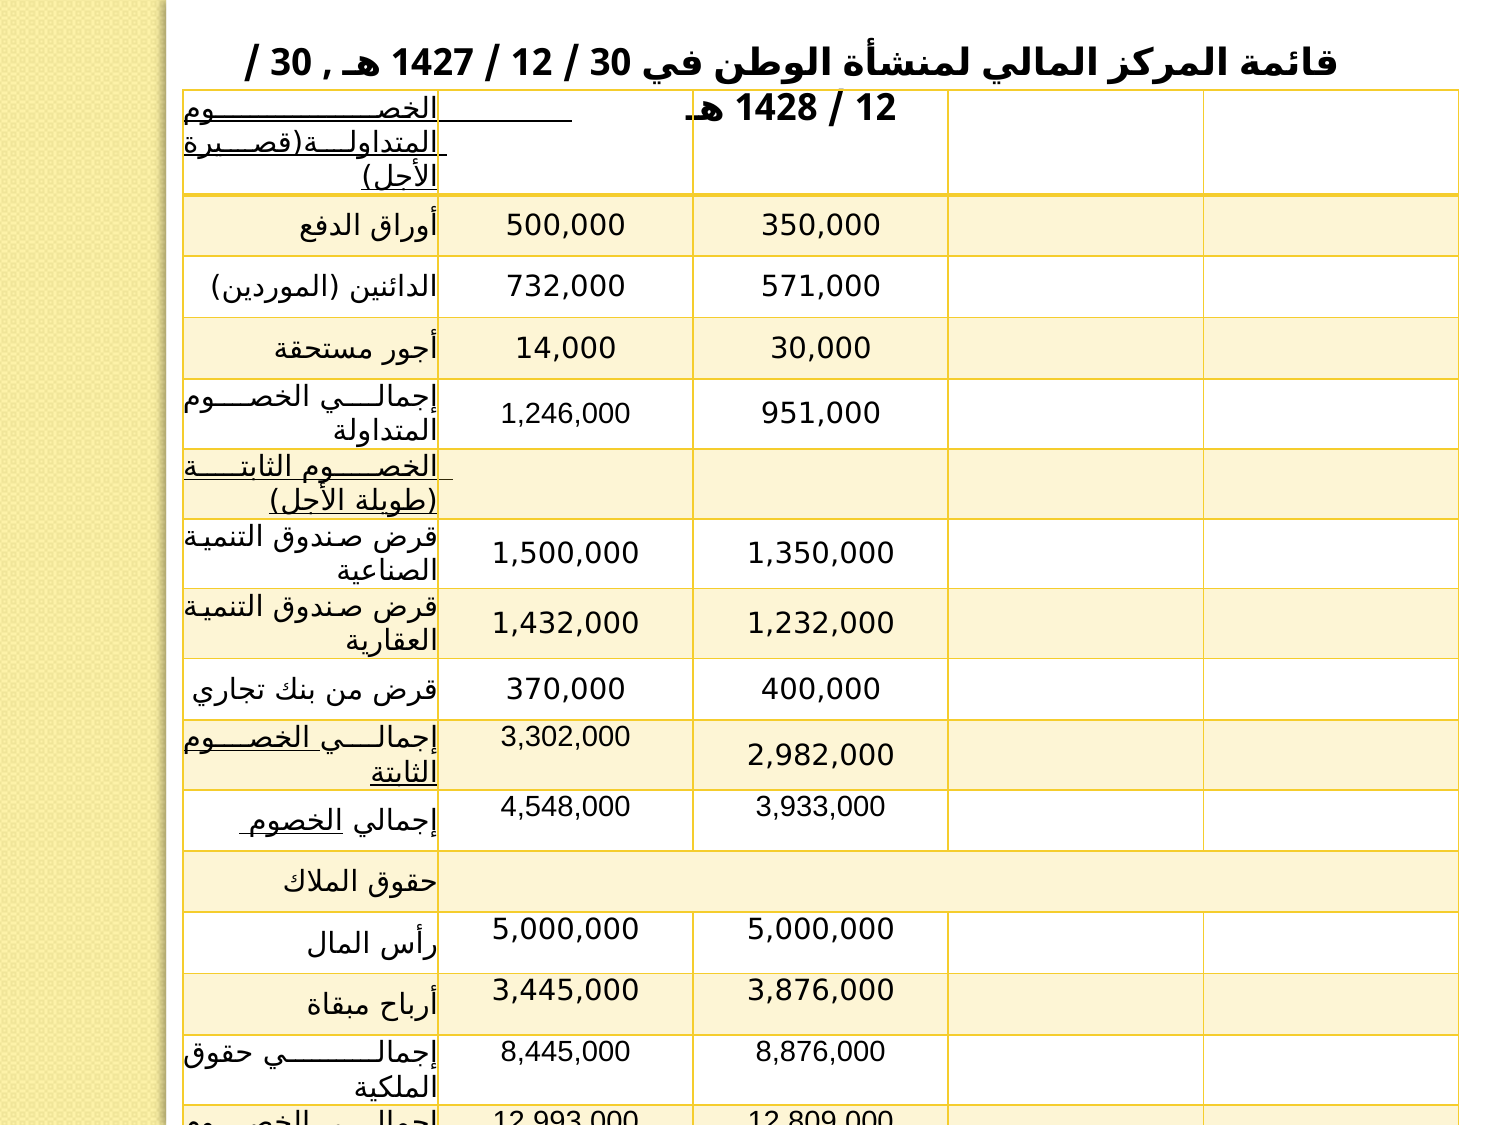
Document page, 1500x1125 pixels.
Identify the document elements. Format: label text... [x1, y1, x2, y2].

table_cell 12,993,000 [439, 1106, 692, 1125]
table_cell [1204, 659, 1458, 719]
table_cell الخصوم الثابتة (طويلة الأجل) [184, 450, 437, 518]
table_cell 3,933,000 [694, 791, 947, 850]
table_cell [949, 450, 1203, 518]
table_header [1204, 91, 1458, 193]
table_cell الدائنين (الموردين) [184, 257, 437, 317]
table_cell إجمالي الخصوم المتداولة [184, 380, 437, 448]
table_cell [949, 791, 1203, 850]
table_cell [949, 974, 1203, 1034]
table_header الخصوم المتداولة(قصيرة الأجل) [184, 91, 437, 193]
table_cell 3,876,000 [694, 974, 947, 1034]
table_cell [1204, 913, 1458, 973]
table_cell أجور مستحقة [184, 318, 437, 378]
table_cell [949, 589, 1203, 658]
table_cell 3,302,000 [439, 721, 692, 789]
table_header [694, 91, 947, 193]
table_cell [949, 721, 1203, 789]
table_cell [1204, 721, 1458, 789]
table_cell [694, 450, 947, 518]
table_cell [949, 318, 1203, 378]
table_cell [949, 659, 1203, 719]
table_cell أرباح مبقاة [184, 974, 437, 1034]
table_cell [1204, 589, 1458, 658]
table_cell حقوق الملاك [184, 852, 437, 911]
table_cell إجمالي الخصوم [184, 791, 437, 850]
table_cell 14,000 [439, 318, 692, 378]
table_cell 2,982,000 [694, 721, 947, 789]
table_cell [1204, 197, 1458, 255]
table_cell [1204, 380, 1458, 448]
table_cell [1204, 450, 1458, 518]
table_cell أوراق الدفع [184, 197, 437, 255]
table_cell قرض صندوق التنمية الصناعية [184, 520, 437, 588]
table_cell 732,000 [439, 257, 692, 317]
table_cell 1,500,000 [439, 520, 692, 588]
table_header [949, 91, 1203, 193]
table_cell [949, 380, 1203, 448]
table_cell 1,432,000 [439, 589, 692, 658]
table_cell [1204, 974, 1458, 1034]
table_cell قرض من بنك تجاري [184, 659, 437, 719]
table_cell 4,548,000 [439, 791, 692, 850]
table_cell 951,000 [694, 380, 947, 448]
table_cell 5,000,000 [694, 913, 947, 973]
table_cell [949, 197, 1203, 255]
table_cell [949, 1036, 1203, 1104]
table_cell 571,000 [694, 257, 947, 317]
table_cell إجمالي حقوق الملكية [184, 1036, 437, 1104]
table_cell [1204, 318, 1458, 378]
table_cell 370,000 [439, 659, 692, 719]
table_cell [949, 913, 1203, 973]
table_cell [949, 520, 1203, 588]
table_cell 12,809,000 [694, 1106, 947, 1125]
table_cell [949, 1106, 1203, 1125]
table_cell [1204, 791, 1458, 850]
table_cell 500,000 [439, 197, 692, 255]
table_cell [1204, 520, 1458, 588]
table_cell [1204, 1106, 1458, 1125]
table_cell 30,000 [694, 318, 947, 378]
table_cell 8,445,000 [439, 1036, 692, 1104]
table_cell قرض صندوق التنمية العقارية [184, 589, 437, 658]
table_cell 1,350,000 [694, 520, 947, 588]
table_cell إجمالي الخصوم وحقوق الملكية [184, 1106, 437, 1125]
table_cell [439, 450, 692, 518]
table_cell 3,445,000 [439, 974, 692, 1034]
table_cell 400,000 [694, 659, 947, 719]
table_cell 1,246,000 [439, 380, 692, 448]
table_cell 1,232,000 [694, 589, 947, 658]
table_cell [439, 852, 1458, 911]
table_cell [1204, 1036, 1458, 1104]
table_cell إجمالي الخصوم الثابتة [184, 721, 437, 789]
table_cell 8,876,000 [694, 1036, 947, 1104]
table_header [439, 91, 692, 193]
table_cell 5,000,000 [439, 913, 692, 973]
table_cell [949, 257, 1203, 317]
table_cell [1204, 257, 1458, 317]
table_cell 350,000 [694, 197, 947, 255]
table_cell رأس المال [184, 913, 437, 973]
text_box قائمة المركز المالي لمنشأة الوطن في 30 / 12 / 1427 هـ , 30 / 12 / 1428 هـ [206, 30, 1376, 89]
